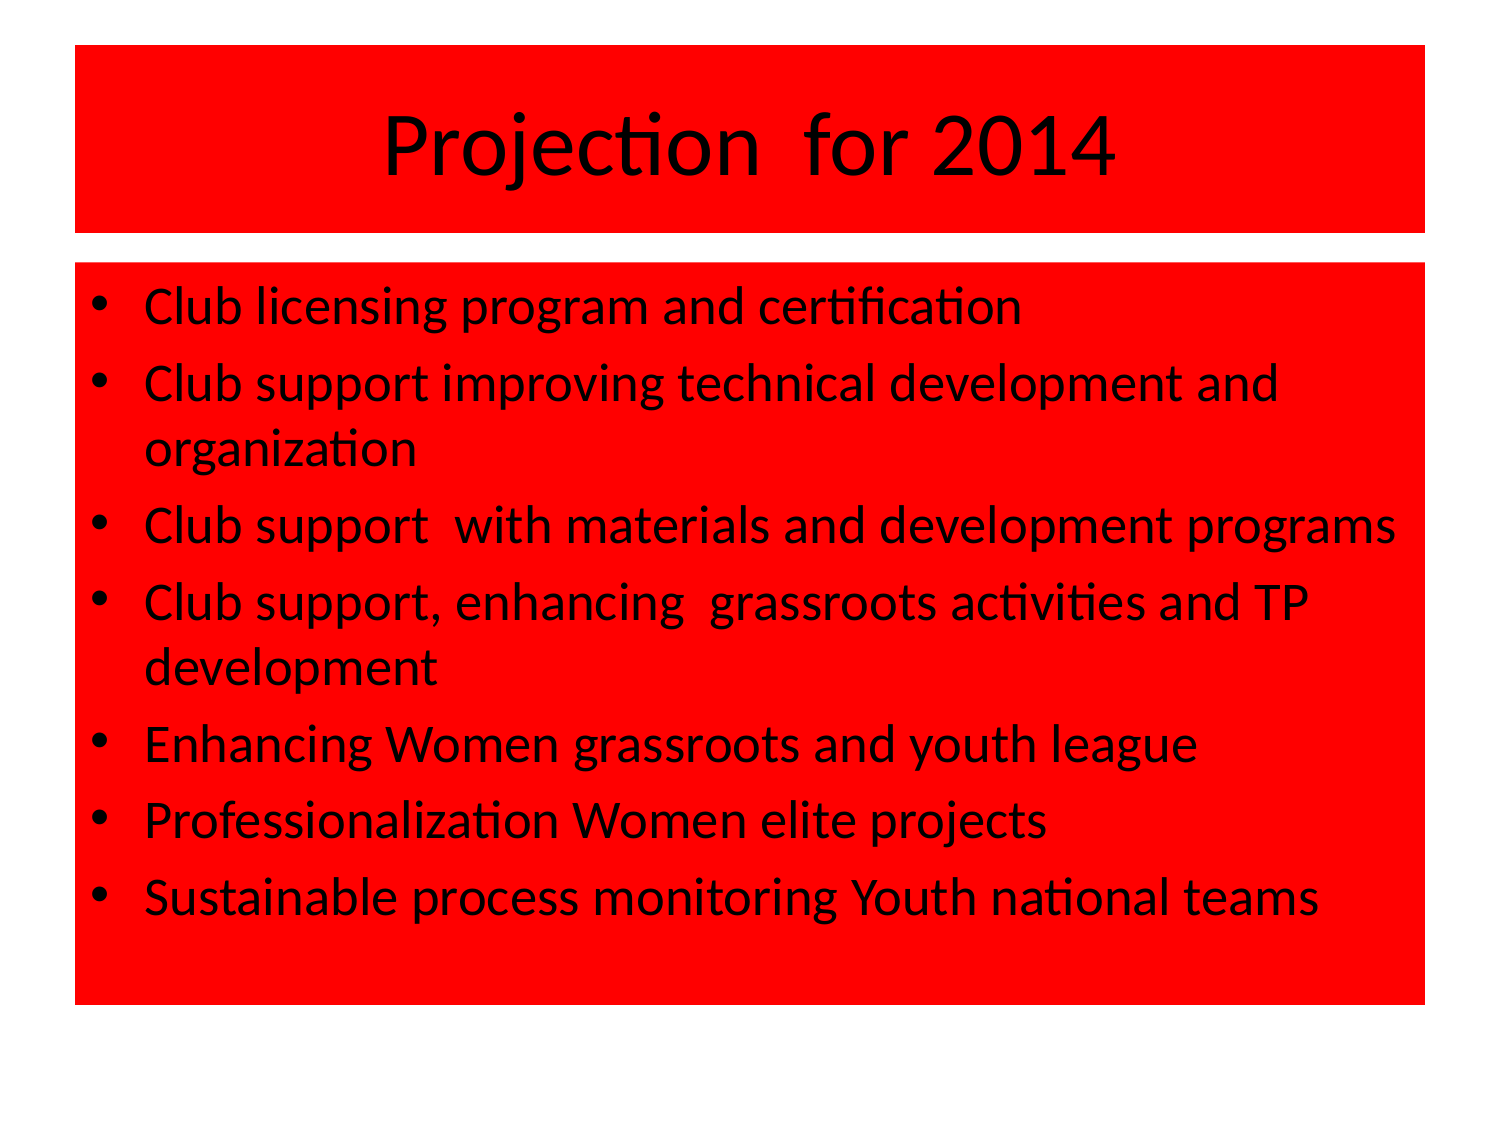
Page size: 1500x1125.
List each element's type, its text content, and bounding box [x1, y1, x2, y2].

list Club licensing program and certification Club support improving technical development and organization Club support with materials and development programs Club support, enhancing grassroots activities and TP development Enhancing Women grassroots and youth league Professionalization Women elite projects Sustainable process monitoring Youth national teams [75, 262, 1425, 1005]
title Projection for 2014 [75, 45, 1425, 233]
